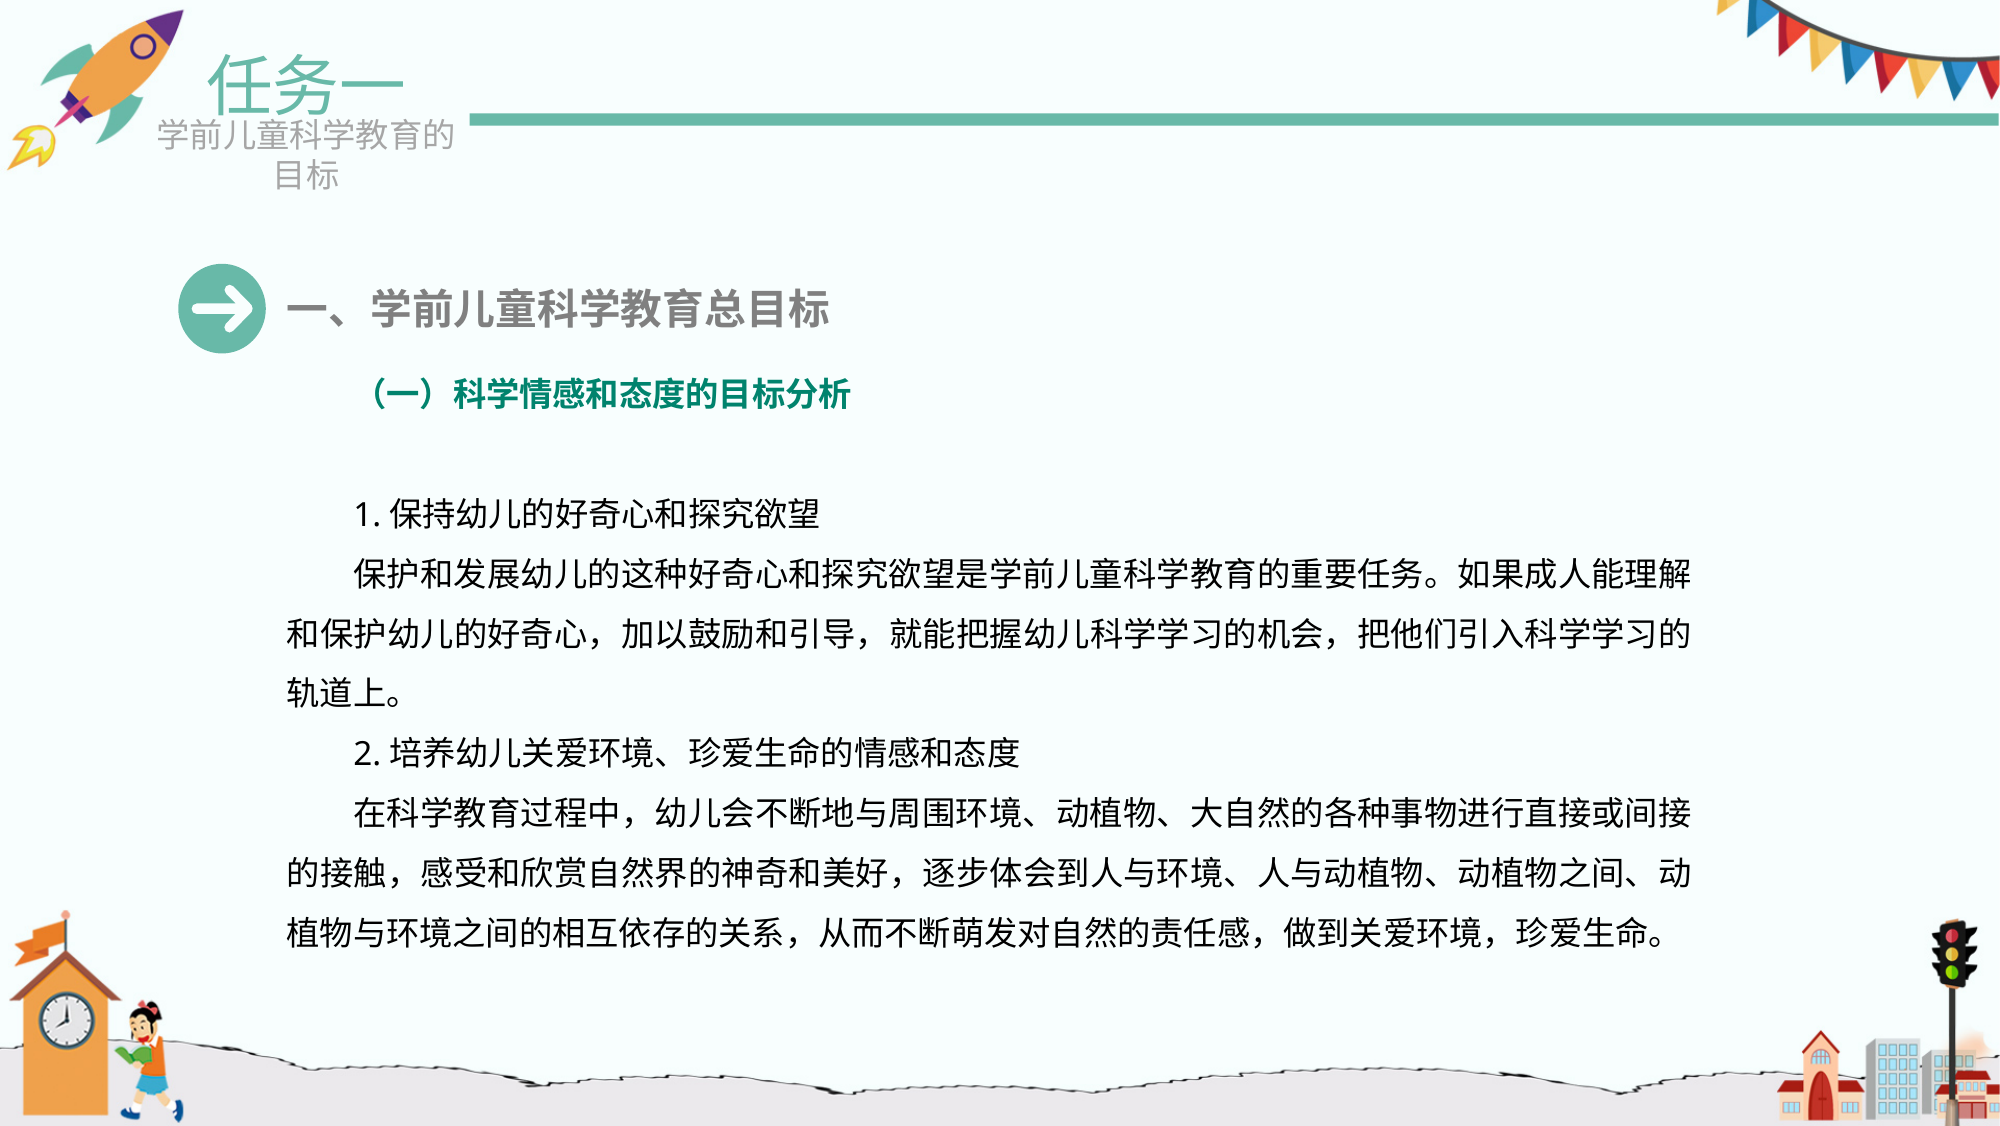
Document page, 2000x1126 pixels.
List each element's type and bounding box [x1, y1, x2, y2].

text_box [155, 43, 1999, 195]
picture [0, 0, 2000, 1126]
text_box [178, 263, 1710, 967]
